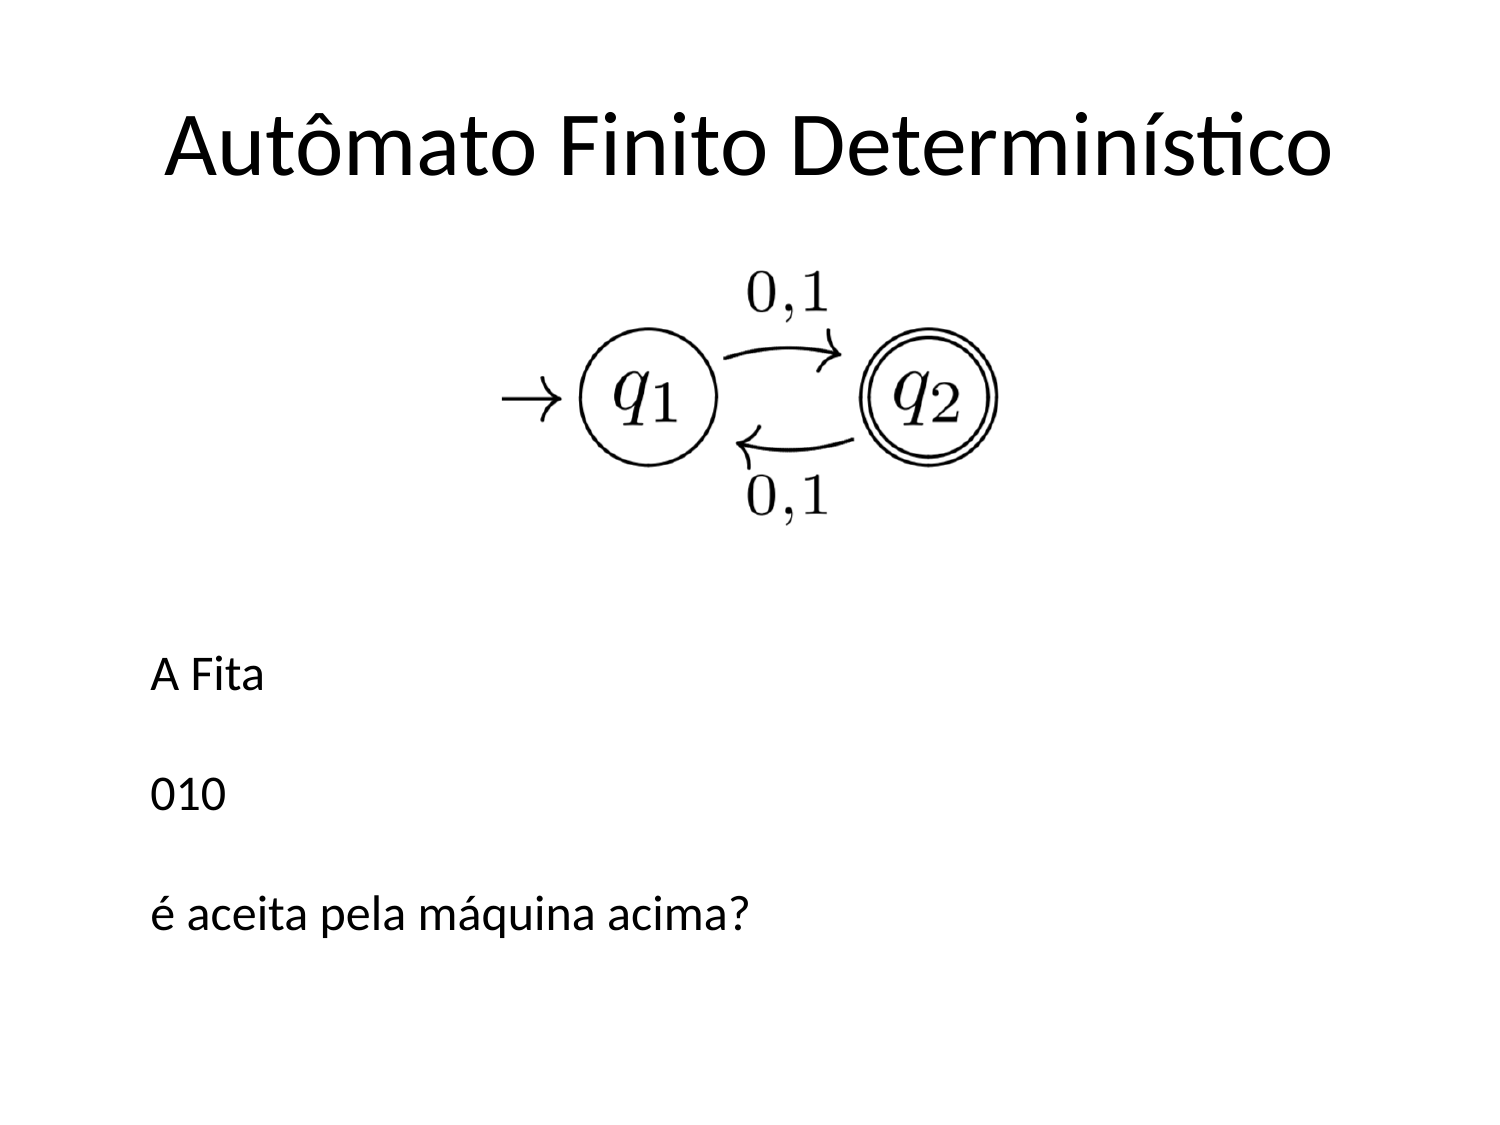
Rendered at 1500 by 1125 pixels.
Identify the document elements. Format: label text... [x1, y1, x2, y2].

title Autômato Finito Determinístico [75, 45, 1425, 233]
text_box A Fita 010 é aceita pela máquina acima? [135, 633, 1317, 949]
picture [501, 257, 1020, 556]
